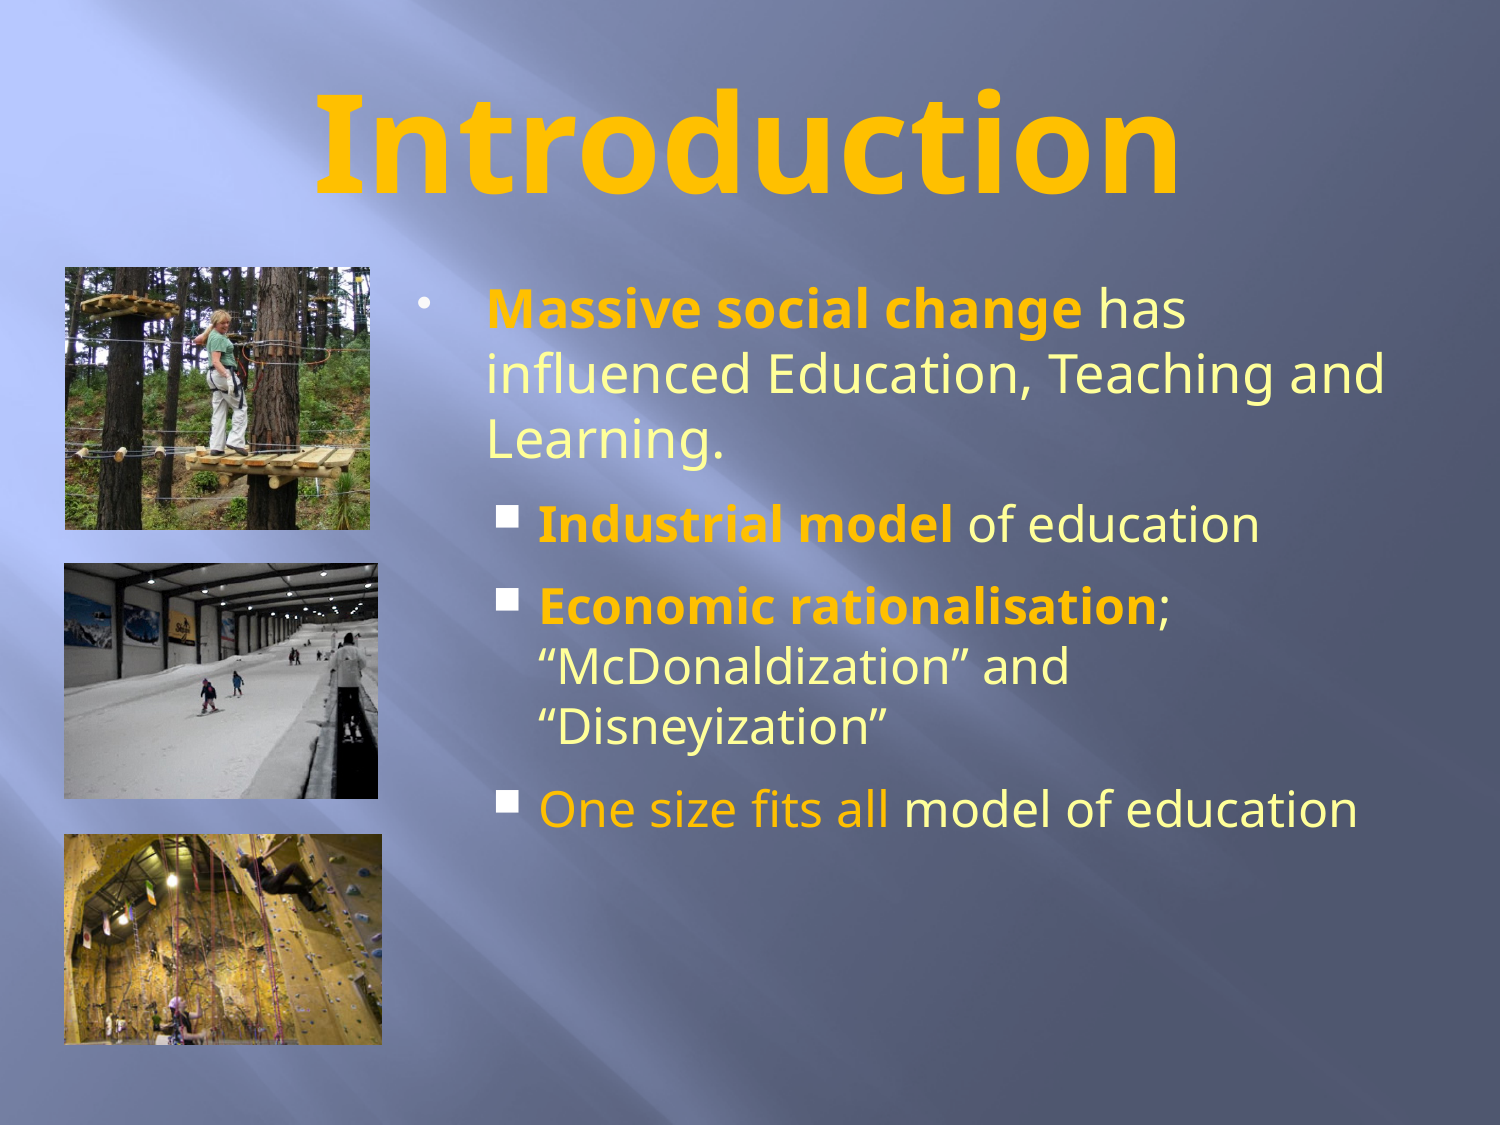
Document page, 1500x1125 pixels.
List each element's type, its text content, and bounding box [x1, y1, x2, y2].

title Introduction [75, 45, 1425, 233]
picture [64, 833, 382, 1046]
picture [64, 563, 379, 799]
list Massive social change has influenced Education, Teaching and Learning. Industrial model of education Economic rationalisation; “McDonaldization” and “Disneyization” One size fits all model of education [381, 267, 1447, 1073]
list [65, 266, 370, 530]
